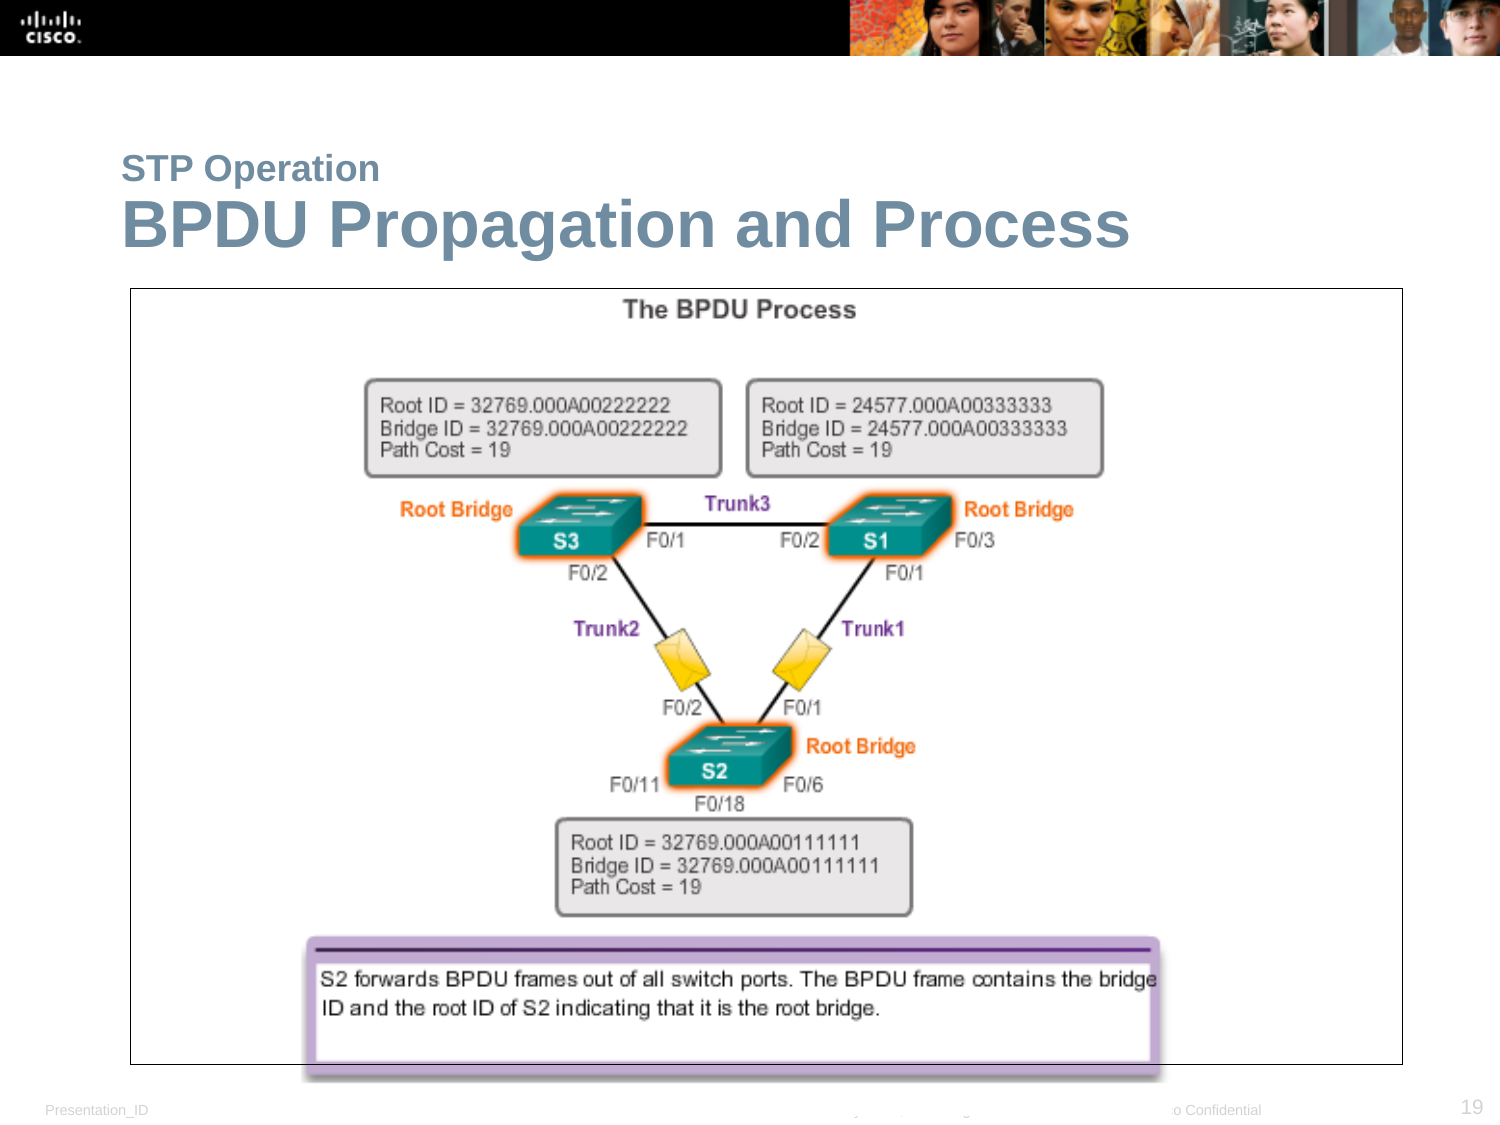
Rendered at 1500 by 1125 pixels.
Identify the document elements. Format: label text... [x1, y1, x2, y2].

title STP Operation BPDU Propagation and Process [107, 130, 1444, 269]
text_box [1173, 288, 1403, 1065]
picture [0, 0, 1500, 56]
text_box [130, 288, 299, 1065]
picture [301, 288, 1172, 1117]
